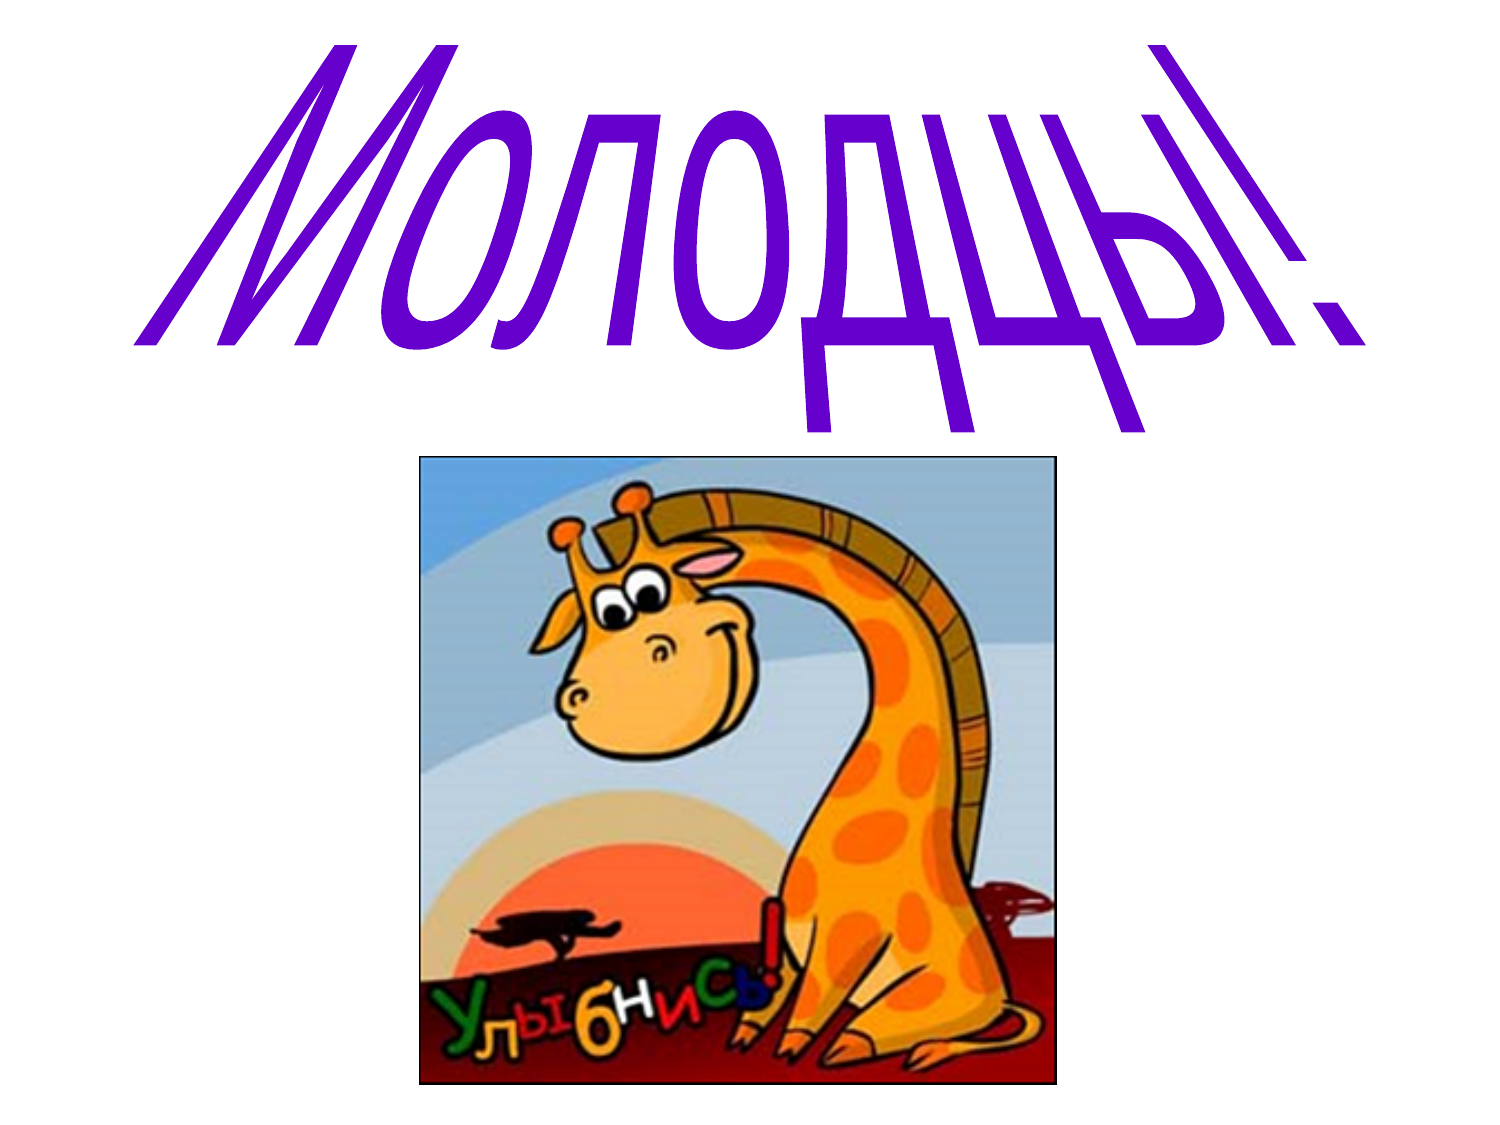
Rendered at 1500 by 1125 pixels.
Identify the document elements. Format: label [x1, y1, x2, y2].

list [418, 455, 1057, 1085]
